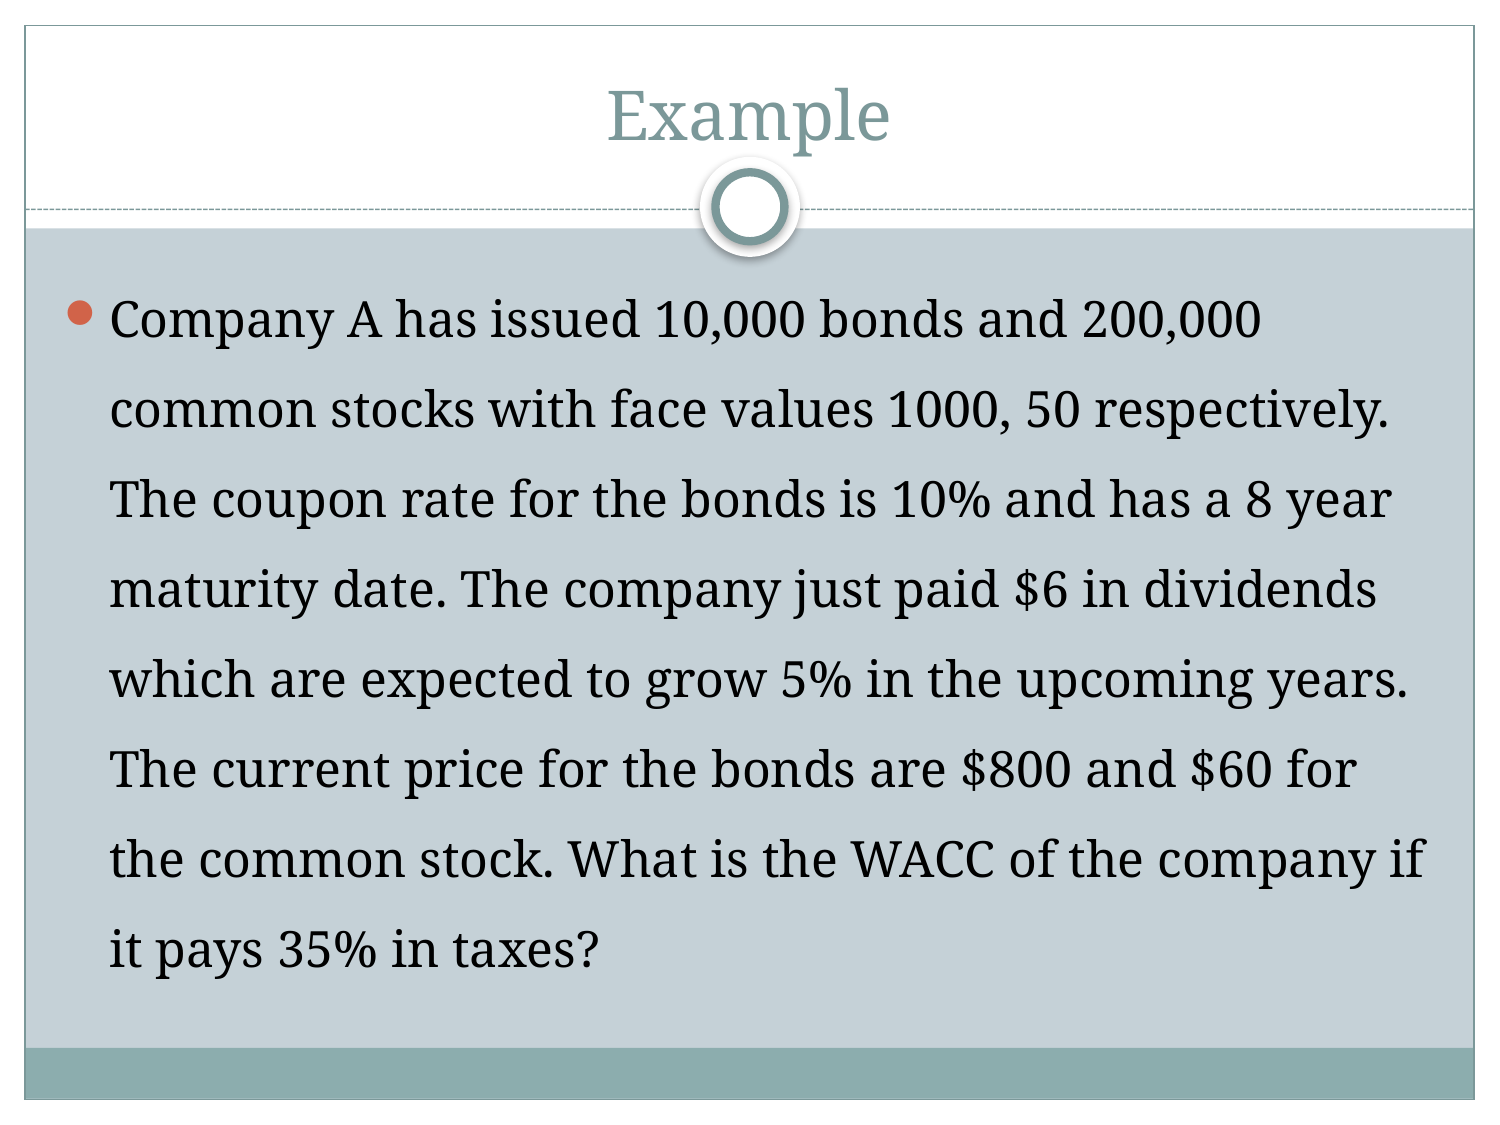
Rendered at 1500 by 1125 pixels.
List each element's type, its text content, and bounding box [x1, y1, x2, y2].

title Example [49, 37, 1450, 162]
list Company A has issued 10,000 bonds and 200,000 common stocks with face values 1000, 50 respectively. The coupon rate for the bonds is 10% and has a 8 year maturity date. The company just paid $6 in dividends which are expected to grow 5% in the upcoming years. The current price for the bonds are $800 and $60 for the common stock. What is the WACC of the company if it pays 35% in taxes? [49, 250, 1445, 1001]
